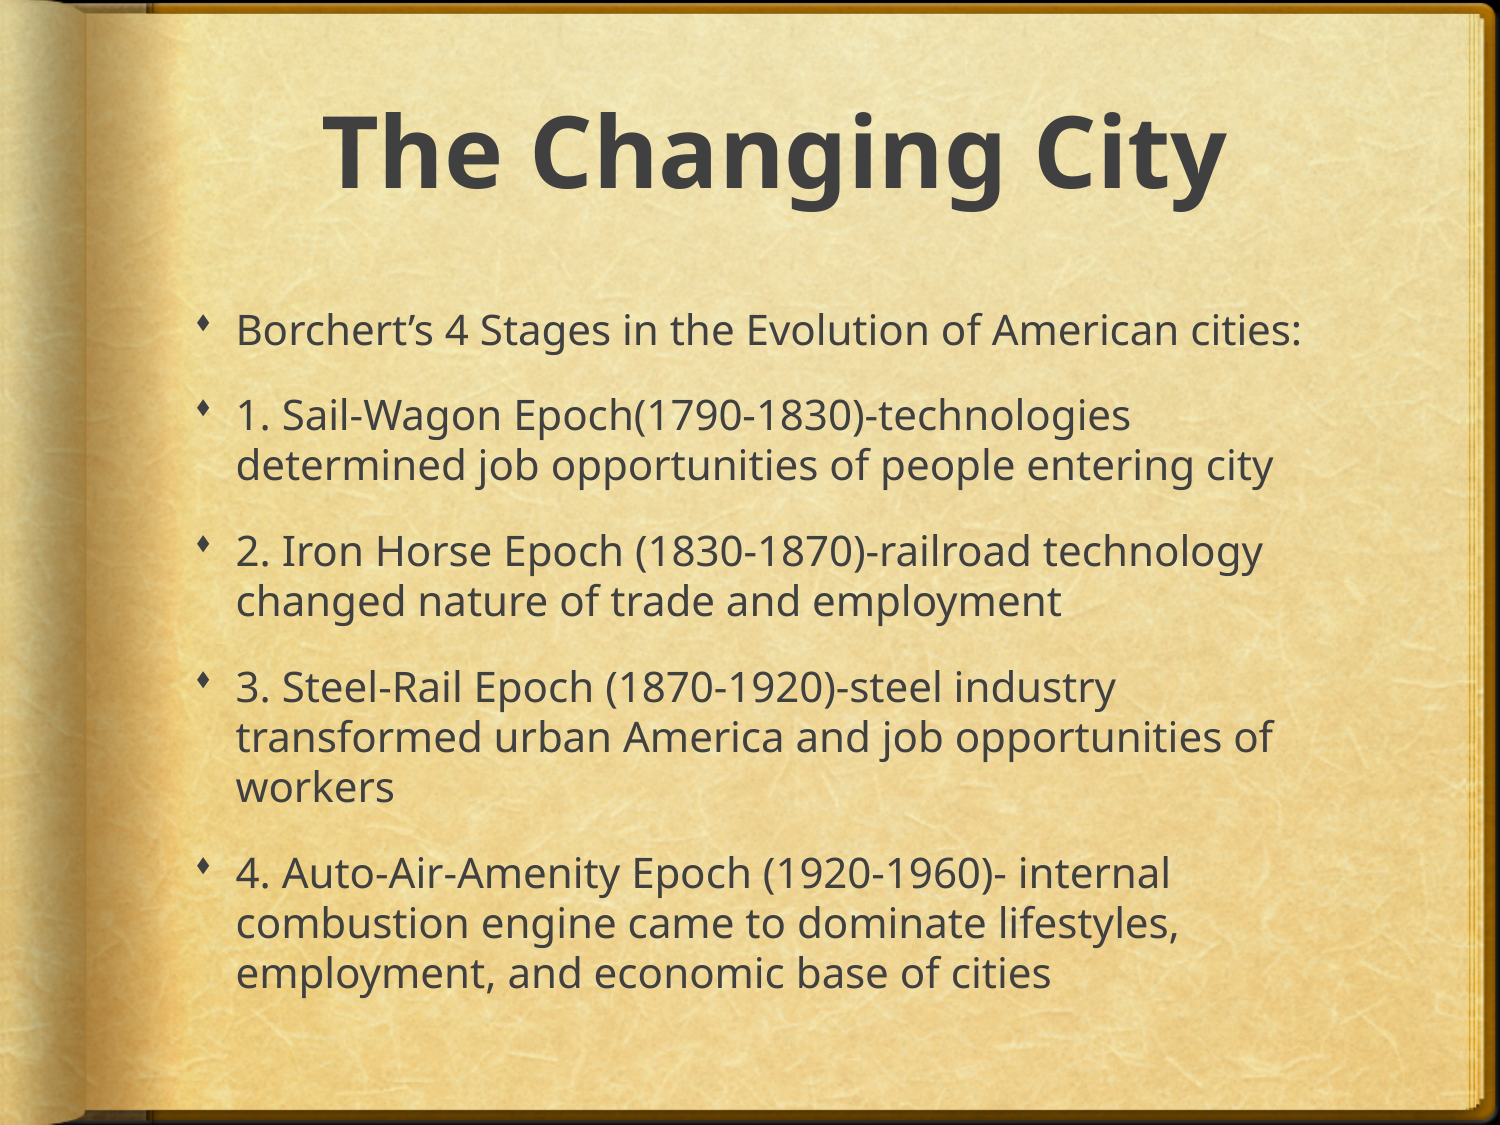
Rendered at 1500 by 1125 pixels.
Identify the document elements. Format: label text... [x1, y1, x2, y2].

list Borchert’s 4 Stages in the Evolution of American cities: 1. Sail-Wagon Epoch(1790-1830)-technologies determined job opportunities of people entering city 2. Iron Horse Epoch (1830-1870)-railroad technology changed nature of trade and employment 3. Steel-Rail Epoch (1870-1920)-steel industry transformed urban America and job opportunities of workers 4. Auto-Air-Amenity Epoch (1920-1960)- internal combustion engine came to dominate lifestyles, employment, and economic base of cities [178, 295, 1372, 1005]
picture [0, 0, 1500, 1125]
title The Changing City [178, 45, 1372, 265]
